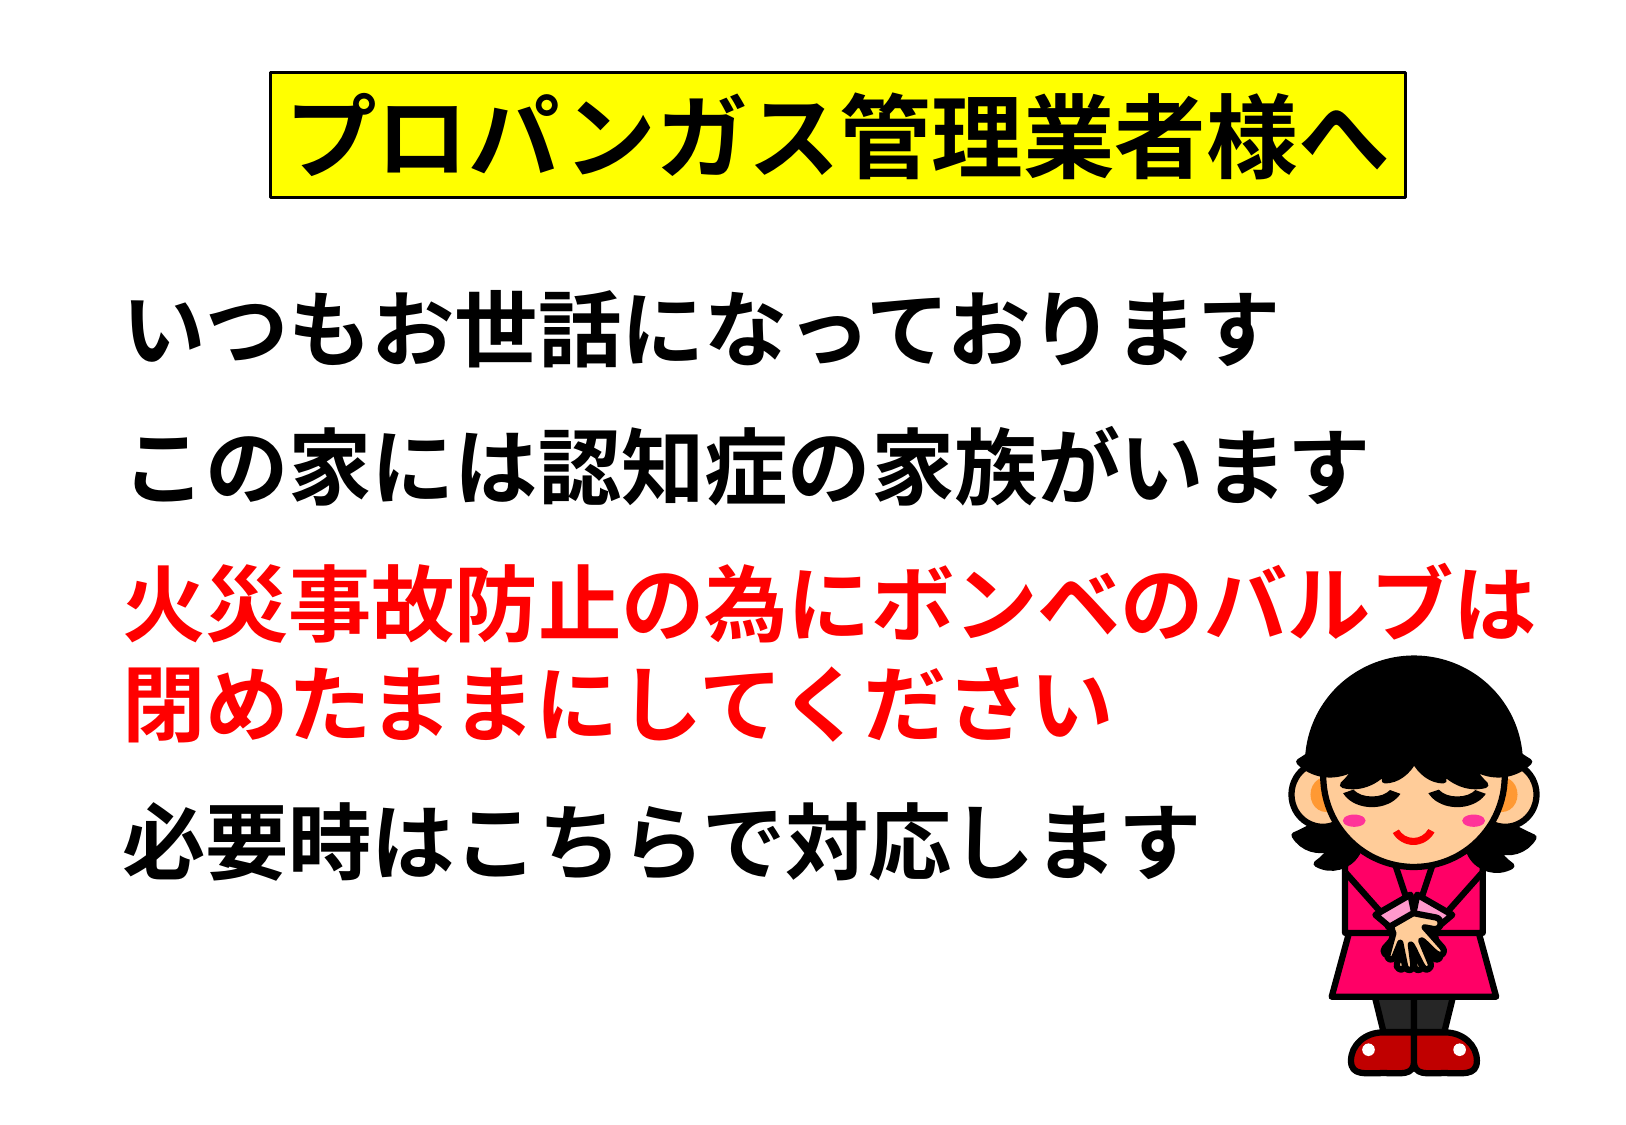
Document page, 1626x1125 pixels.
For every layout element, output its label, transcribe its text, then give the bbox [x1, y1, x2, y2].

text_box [1291, 658, 1537, 1074]
text_box プロパンガス管理業者様へ [270, 72, 1406, 198]
text_box いつもお世話になっております この家には認知症の家族がいます 火災事故防止の為にボンベのバルブは閉めたままにしてください 必要時はこちらで対応します [107, 269, 1558, 898]
